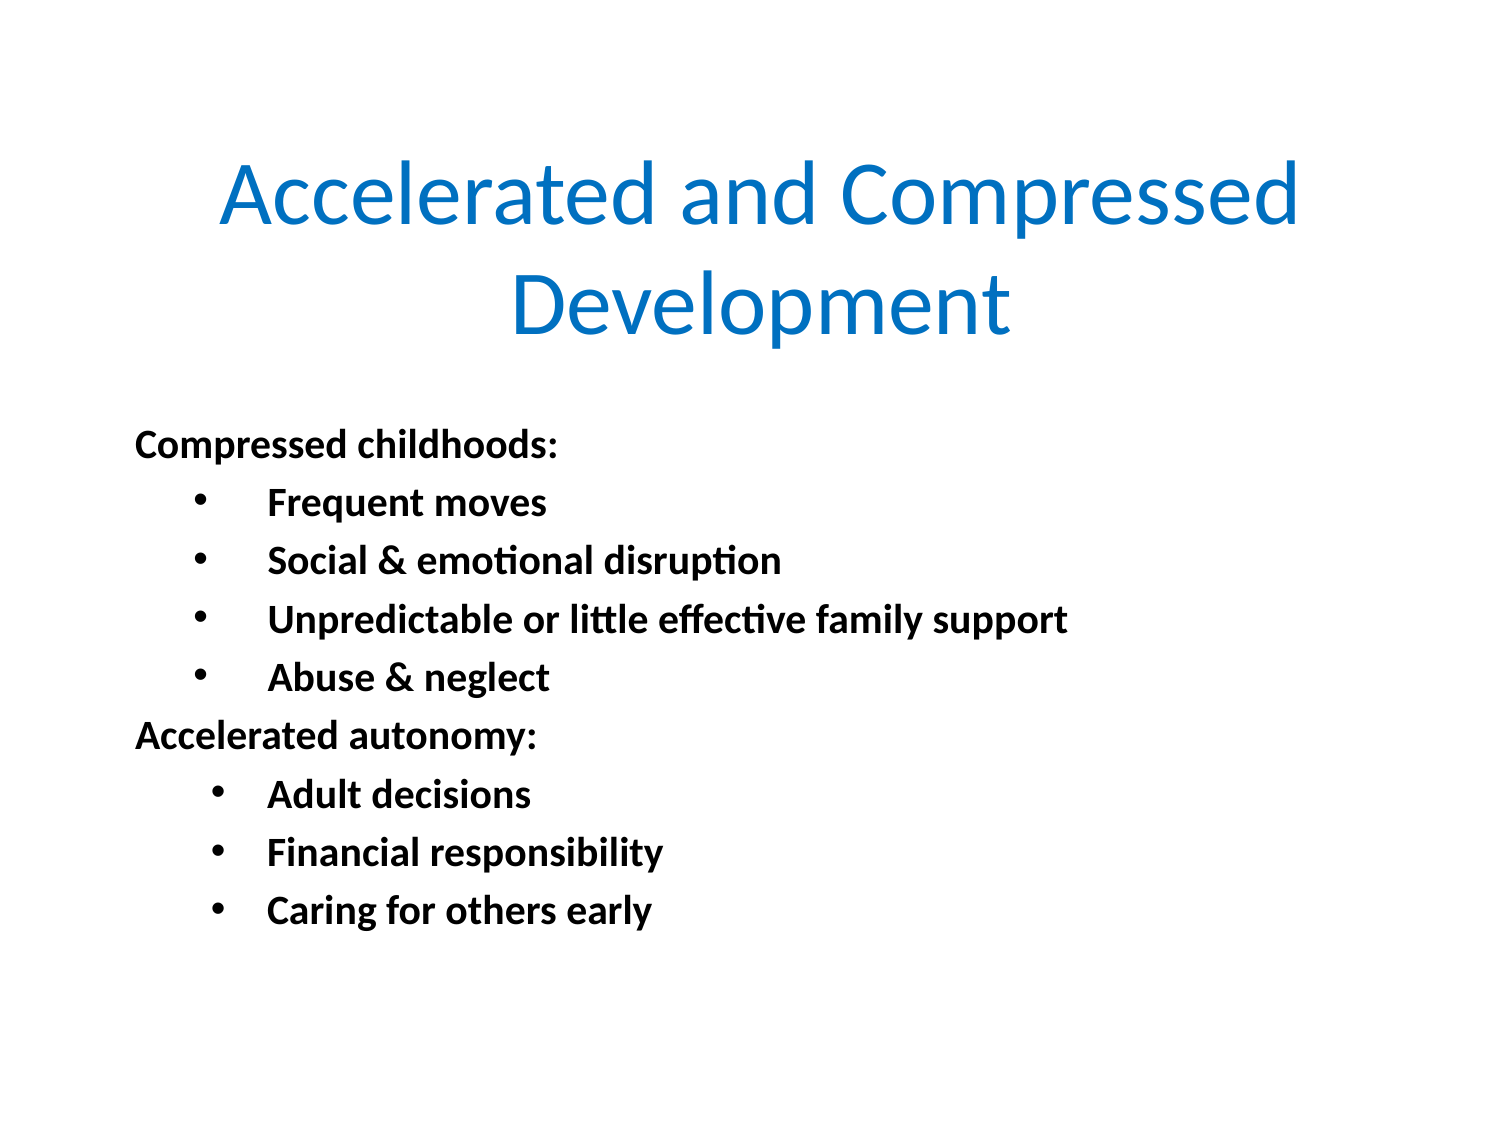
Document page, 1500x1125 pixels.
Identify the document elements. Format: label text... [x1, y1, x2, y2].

text_box Compressed childhoods: Frequent moves Social & emotional disruption Unpredictable or little effective family support Abuse & neglect Accelerated autonomy: Adult decisions Financial responsibility Caring for others early [120, 408, 1270, 1024]
text_box Accelerated and Compressed Development [123, 125, 1399, 426]
